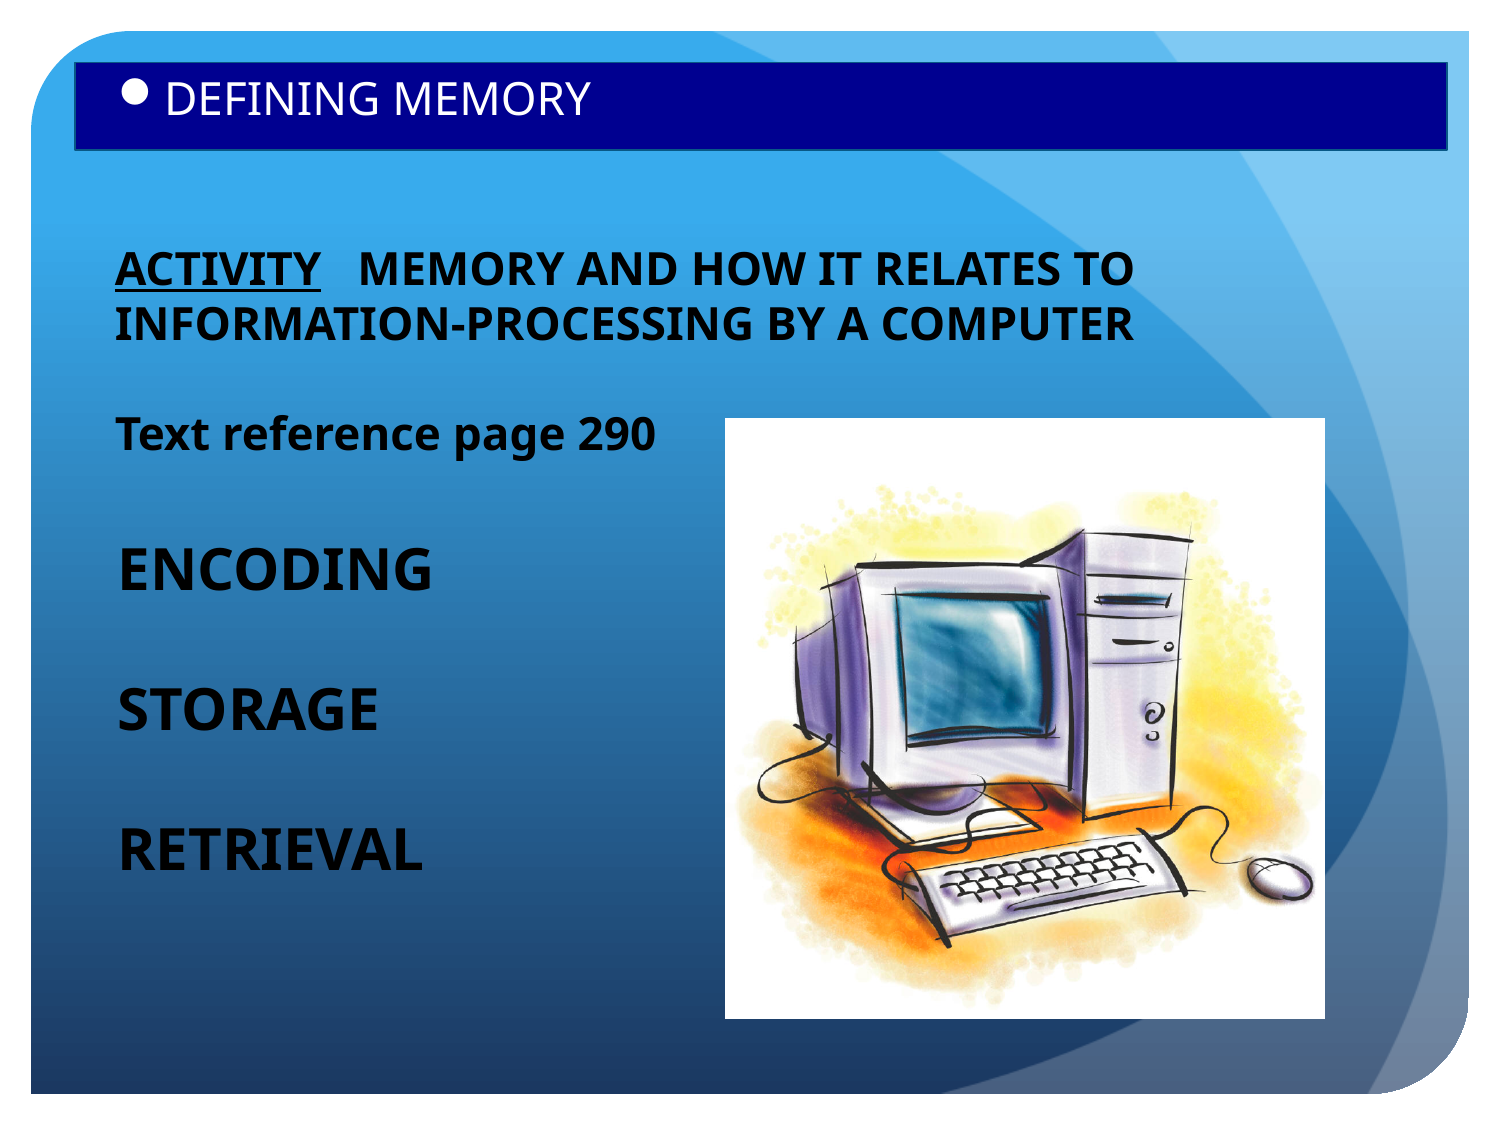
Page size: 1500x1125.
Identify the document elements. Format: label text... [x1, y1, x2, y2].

text_box [1372, 62, 1448, 151]
text_box ACTIVITY MEMORY AND HOW IT RELATES TO INFORMATION-PROCESSING BY A COMPUTER Text reference page 290 [99, 232, 1398, 687]
text_box [99, 85, 1398, 231]
list DEFINING MEMORY [102, 62, 1372, 85]
picture [24, 30, 1473, 1094]
text_box ENCODING STORAGE RETRIEVAL [102, 525, 688, 890]
text_box [74, 62, 102, 151]
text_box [724, 418, 1326, 1019]
